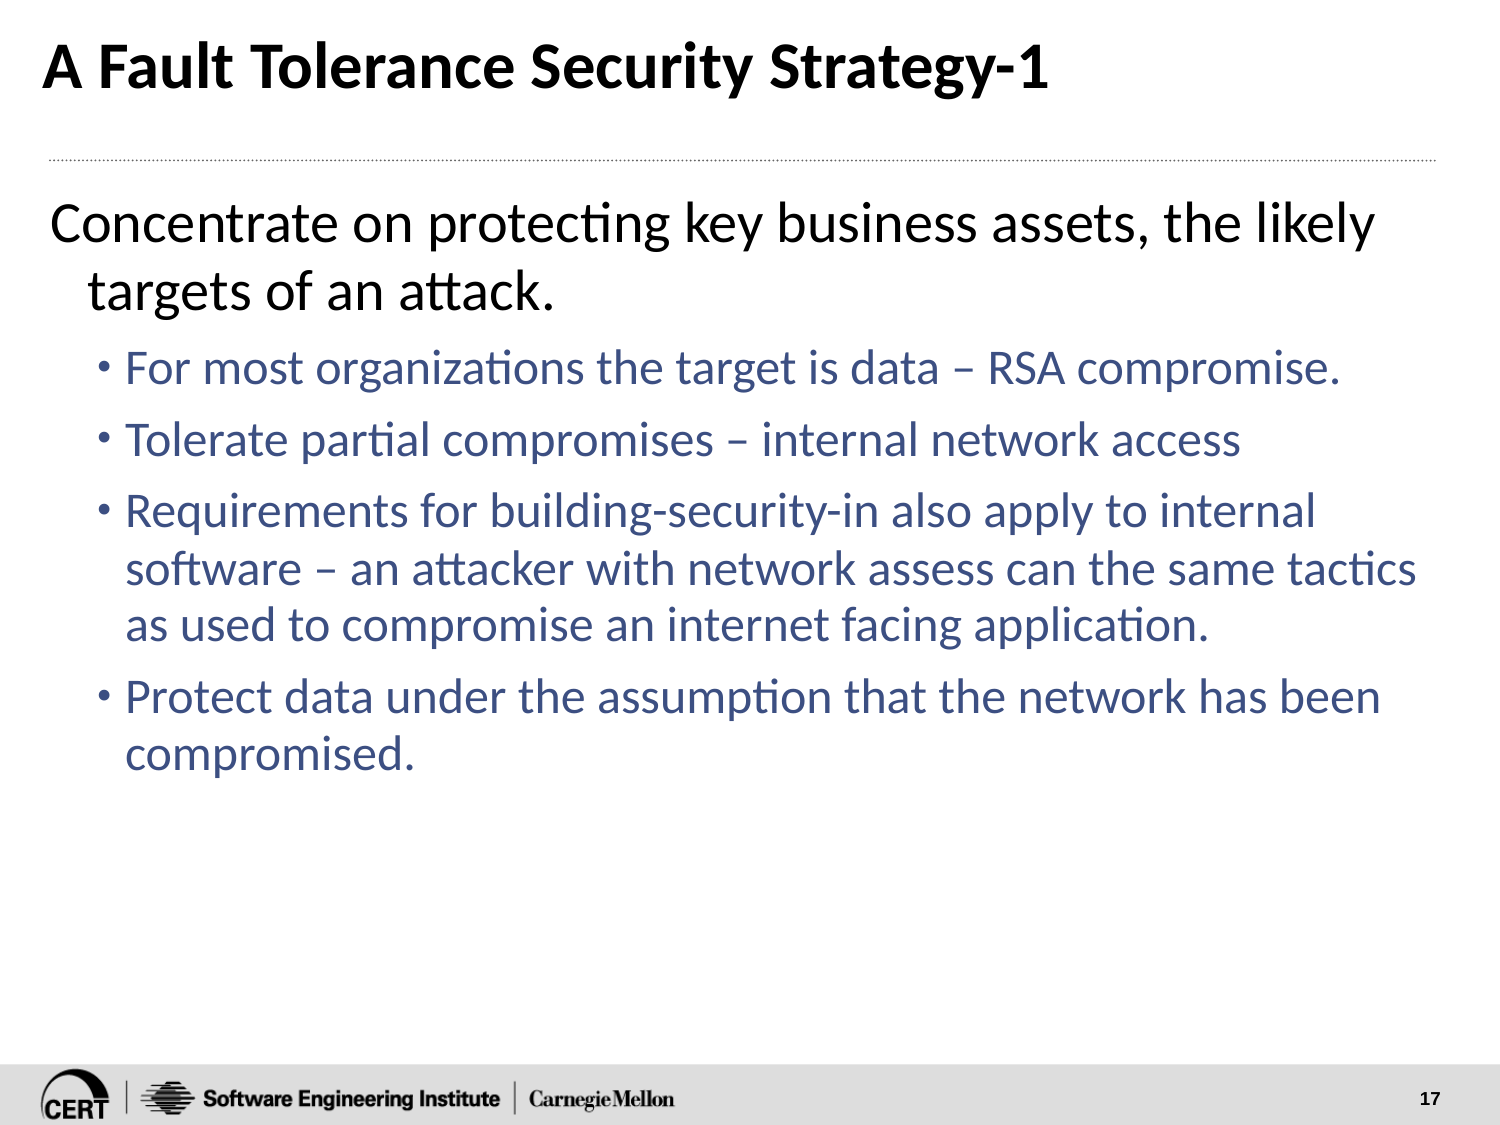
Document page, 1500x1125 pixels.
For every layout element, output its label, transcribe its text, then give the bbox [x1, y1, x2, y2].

list Concentrate on protecting key business assets, the likely targets of an attack. For most organizations the target is data – RSA compromise. Tolerate partial compromises – internal network access Requirements for building-security-in also apply to internal software – an attacker with network assess can the same tactics as used to compromise an internet facing application. Protect data under the assumption that the network has been compromised. [49, 187, 1438, 1001]
title A Fault Tolerance Security Strategy-1 [42, 37, 1434, 155]
picture [24, 1065, 688, 1125]
